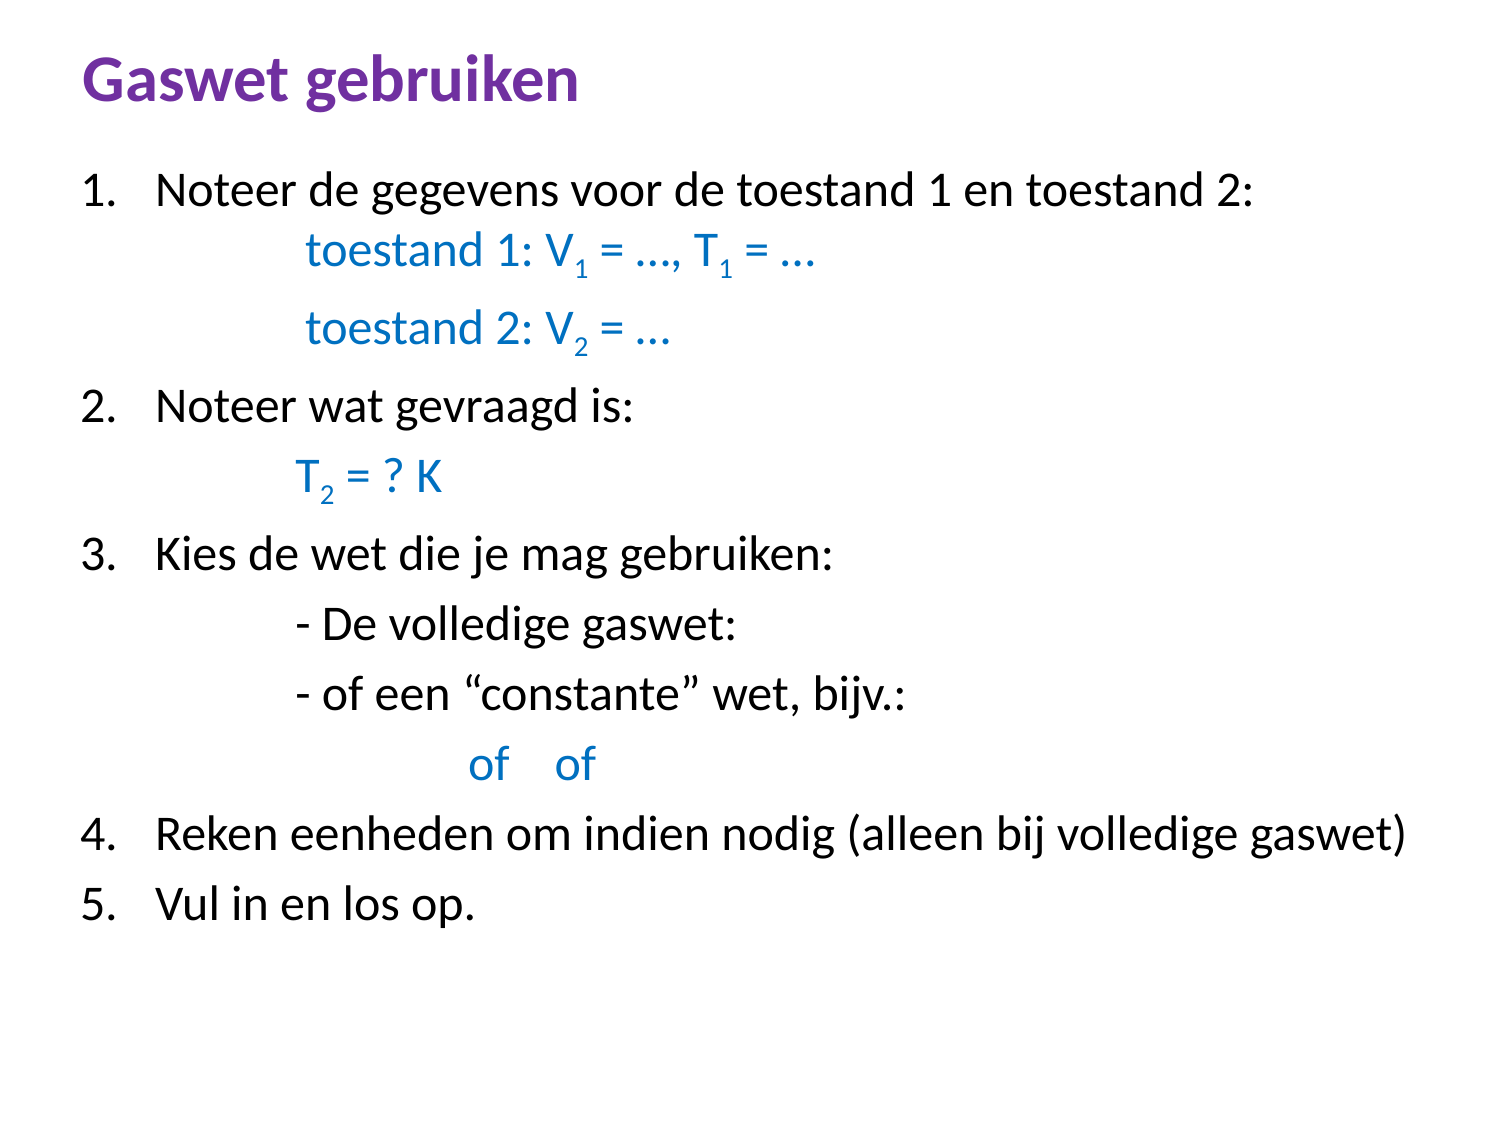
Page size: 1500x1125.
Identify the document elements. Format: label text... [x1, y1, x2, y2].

title Gaswet gebruiken [67, 26, 1466, 125]
